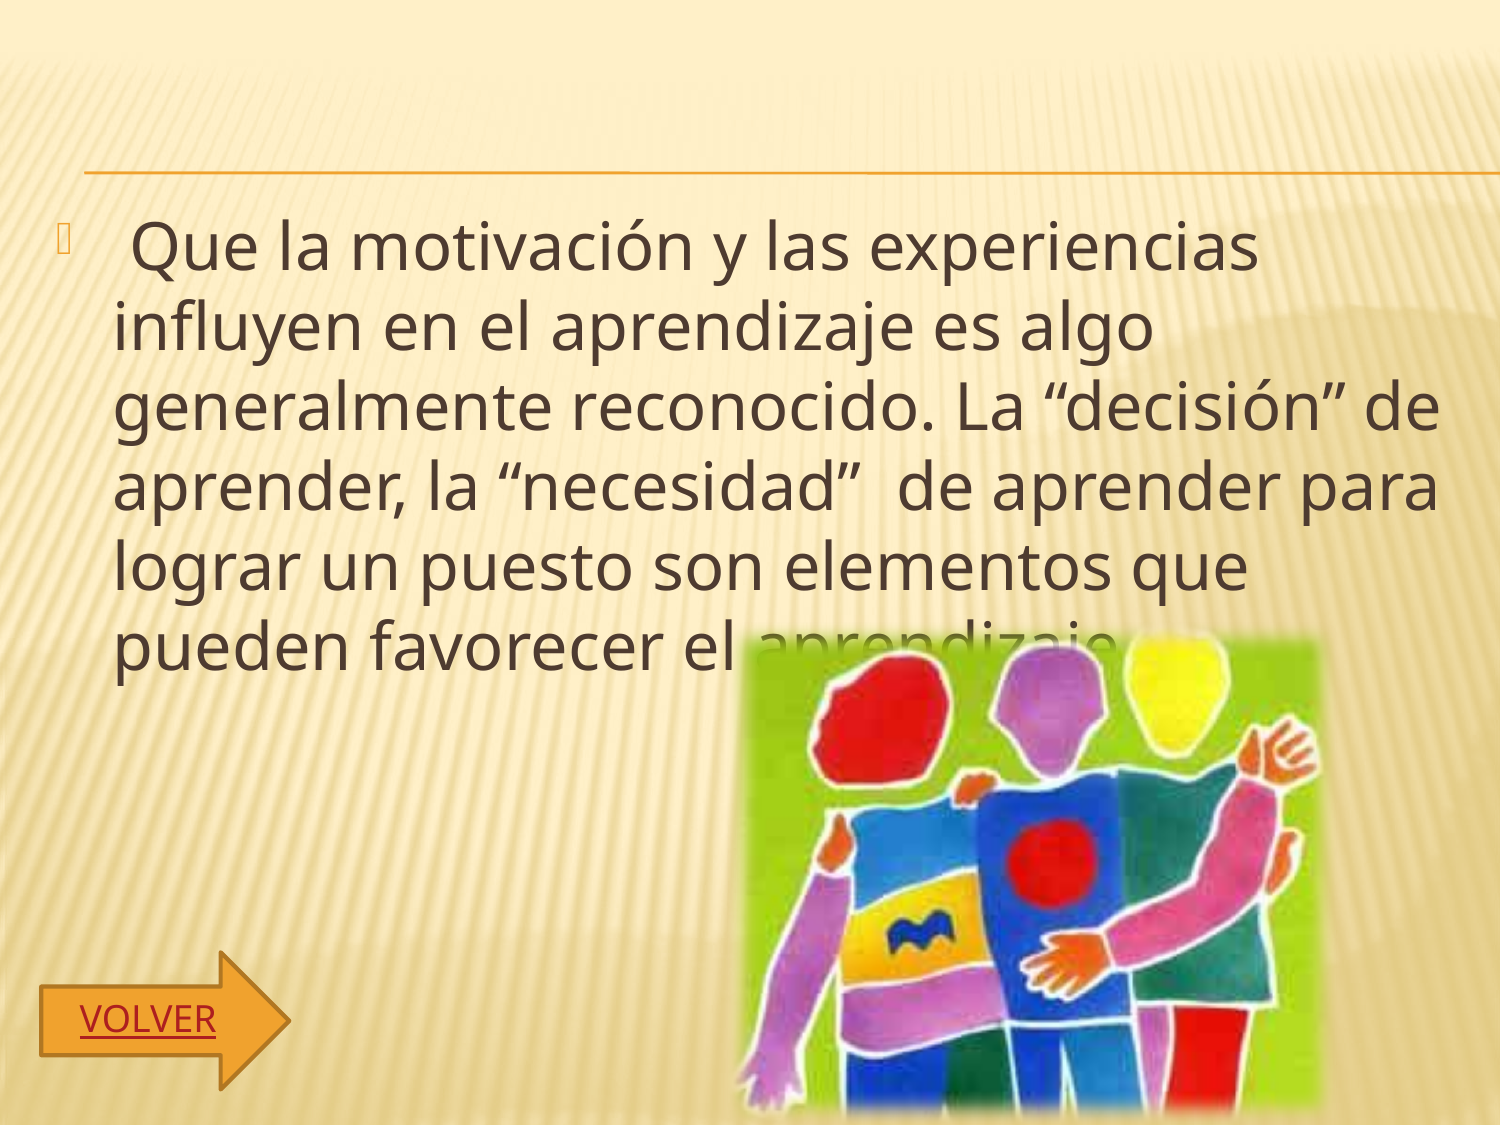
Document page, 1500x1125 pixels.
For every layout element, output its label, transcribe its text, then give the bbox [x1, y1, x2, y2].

list Que la motivación y las experiencias influyen en el aprendizaje es algo generalmente reconocido. La “decisión” de aprender, la “necesidad” de aprender para lograr un puesto son elementos que pueden favorecer el aprendizaje. [41, 196, 1467, 939]
picture [725, 621, 1338, 1125]
text_box VOLVER [39, 950, 292, 1092]
